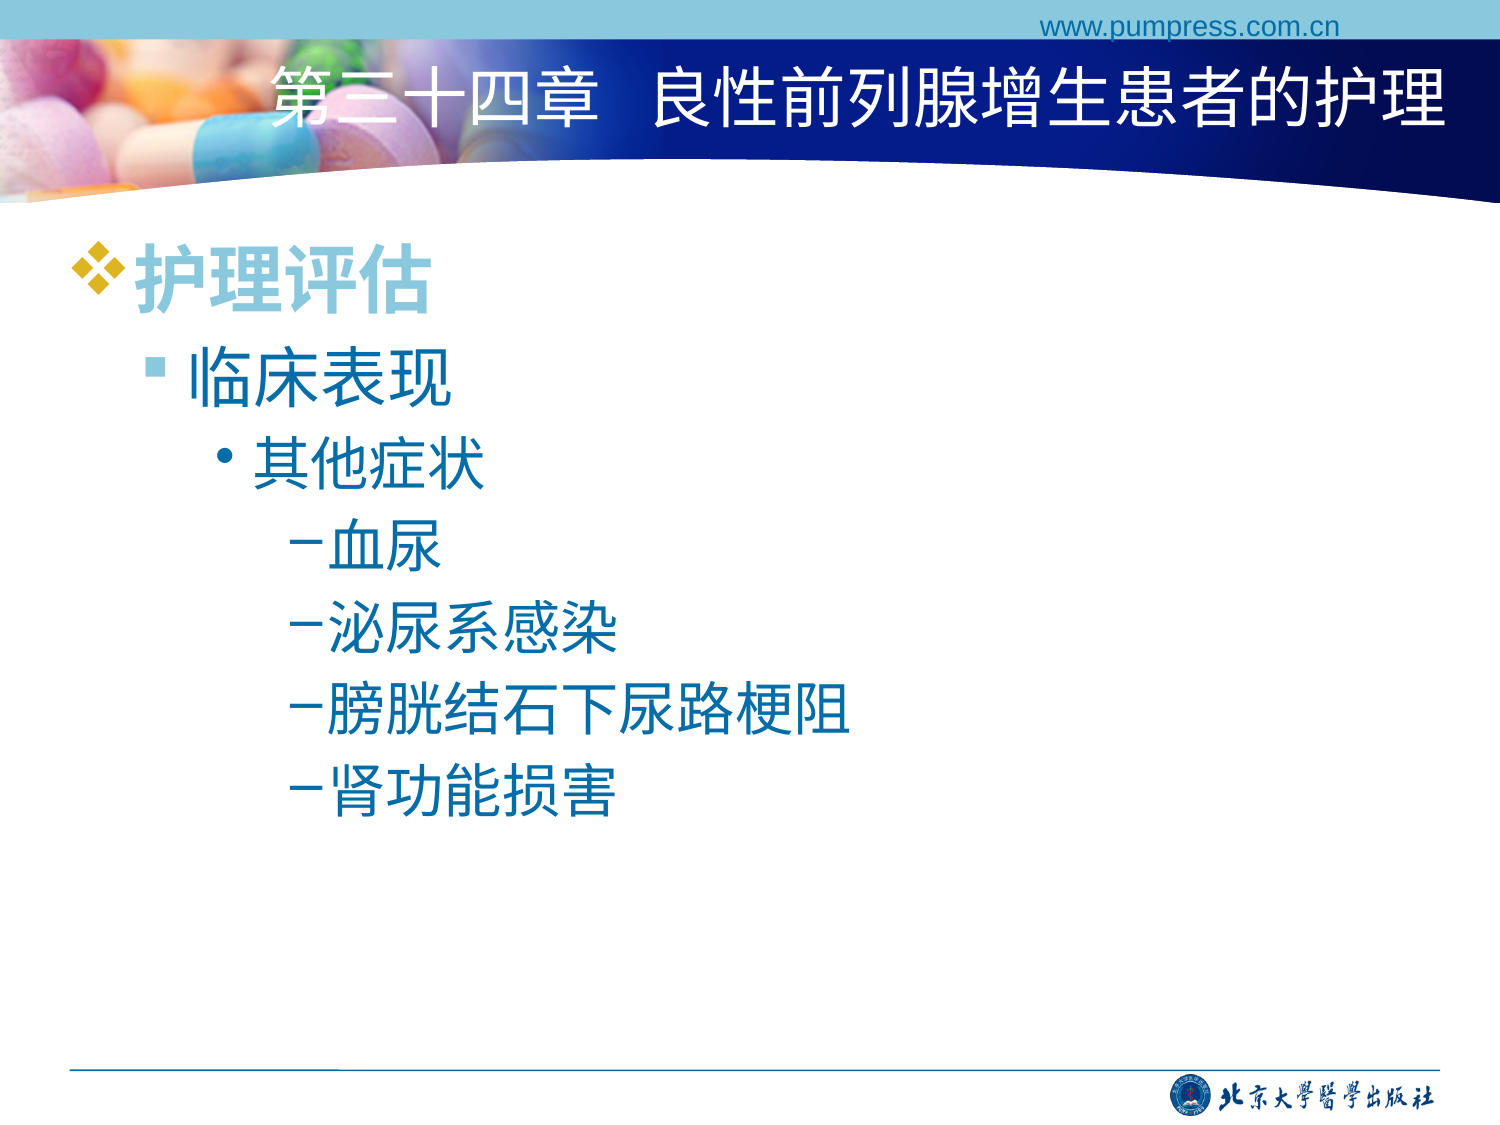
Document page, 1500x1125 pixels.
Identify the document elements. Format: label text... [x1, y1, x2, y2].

list 护理评估 临床表现 其他症状 血尿 泌尿系感染 膀胱结石下尿路梗阻 肾功能损害 [49, 224, 1463, 1026]
picture [0, 40, 1500, 203]
slide_number www.pumpress.com.cn [1025, 0, 1463, 38]
title 第三十四章 良性前列腺增生患者的护理 [137, 49, 1463, 143]
picture [1170, 1074, 1436, 1118]
